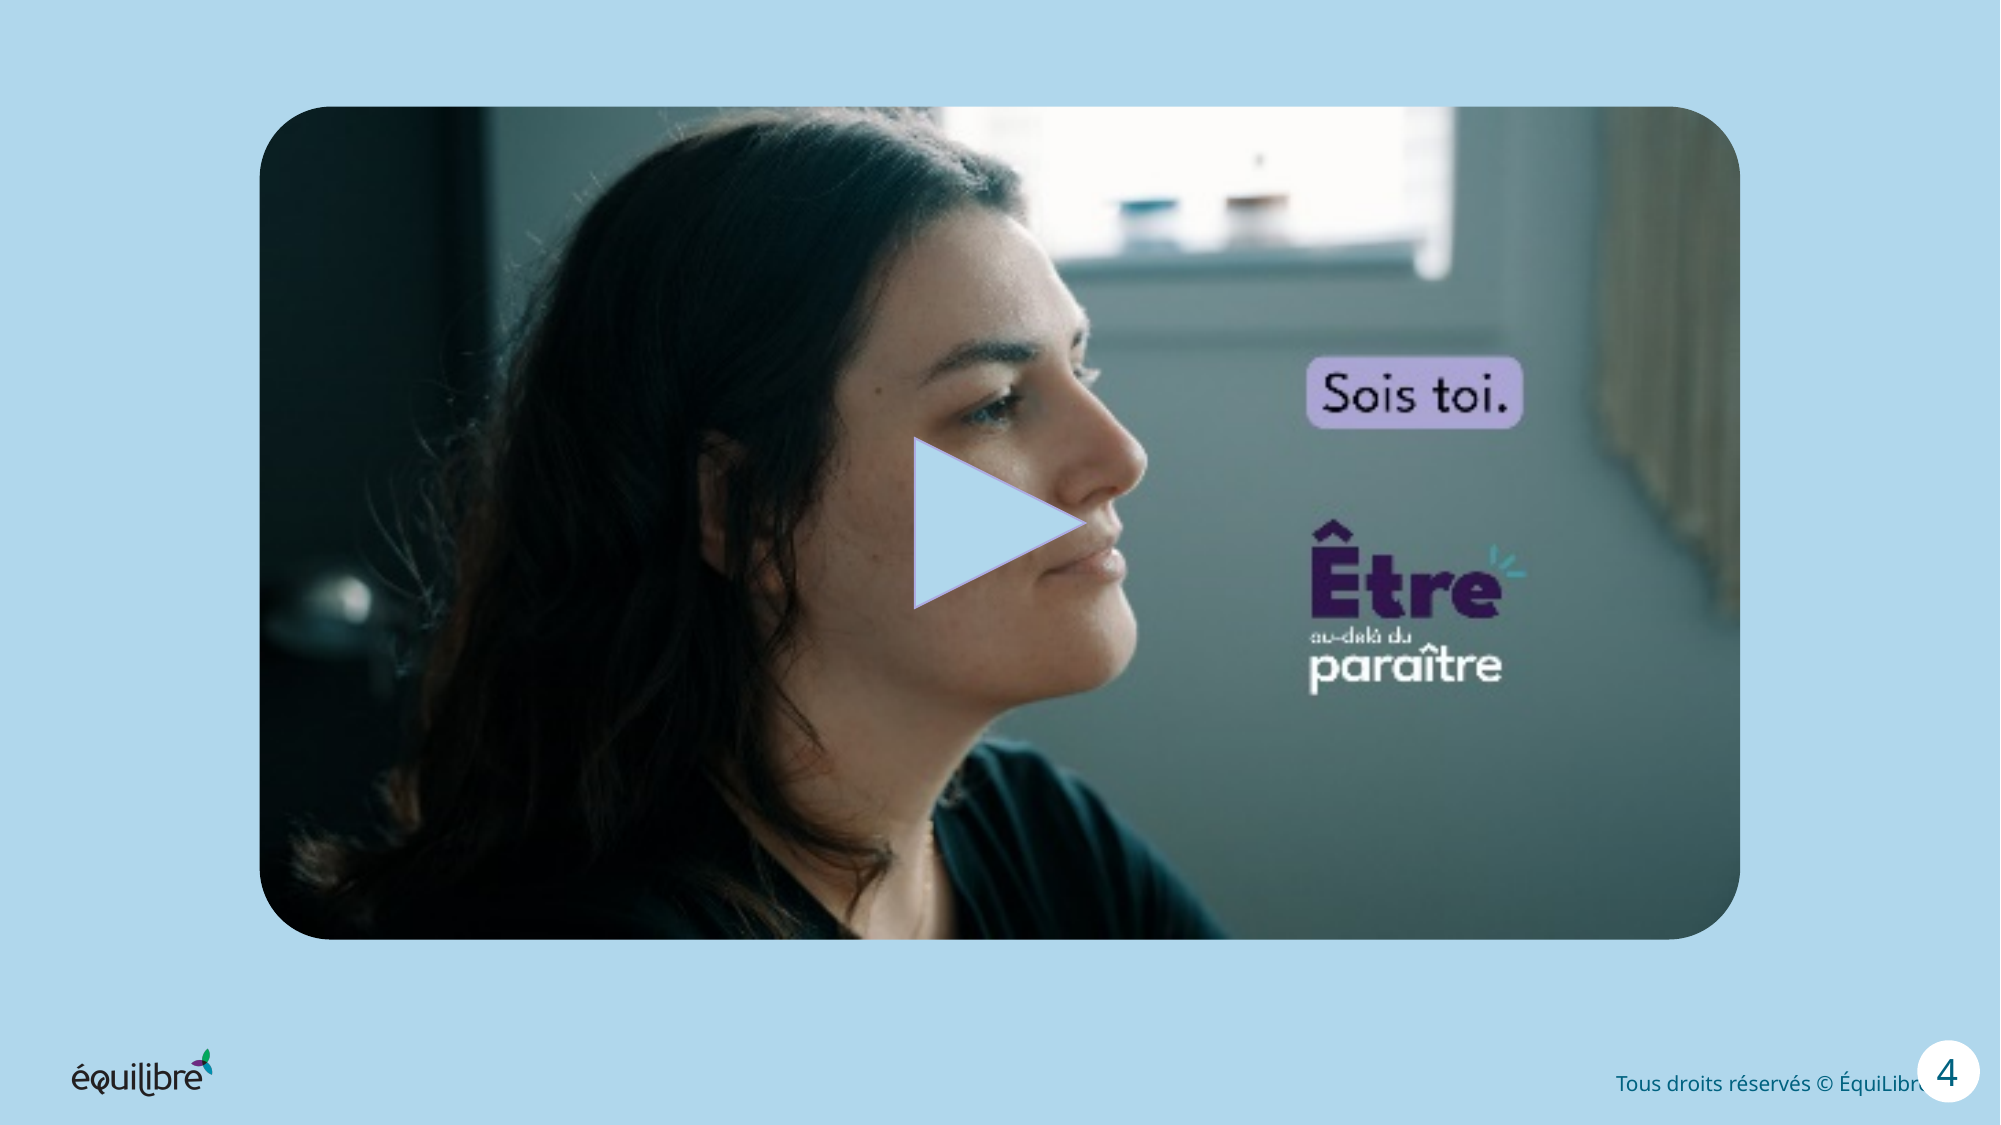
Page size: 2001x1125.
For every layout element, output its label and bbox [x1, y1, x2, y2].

text_box [1917, 1040, 2000, 1103]
picture [63, 1036, 221, 1125]
picture [259, 106, 1741, 940]
